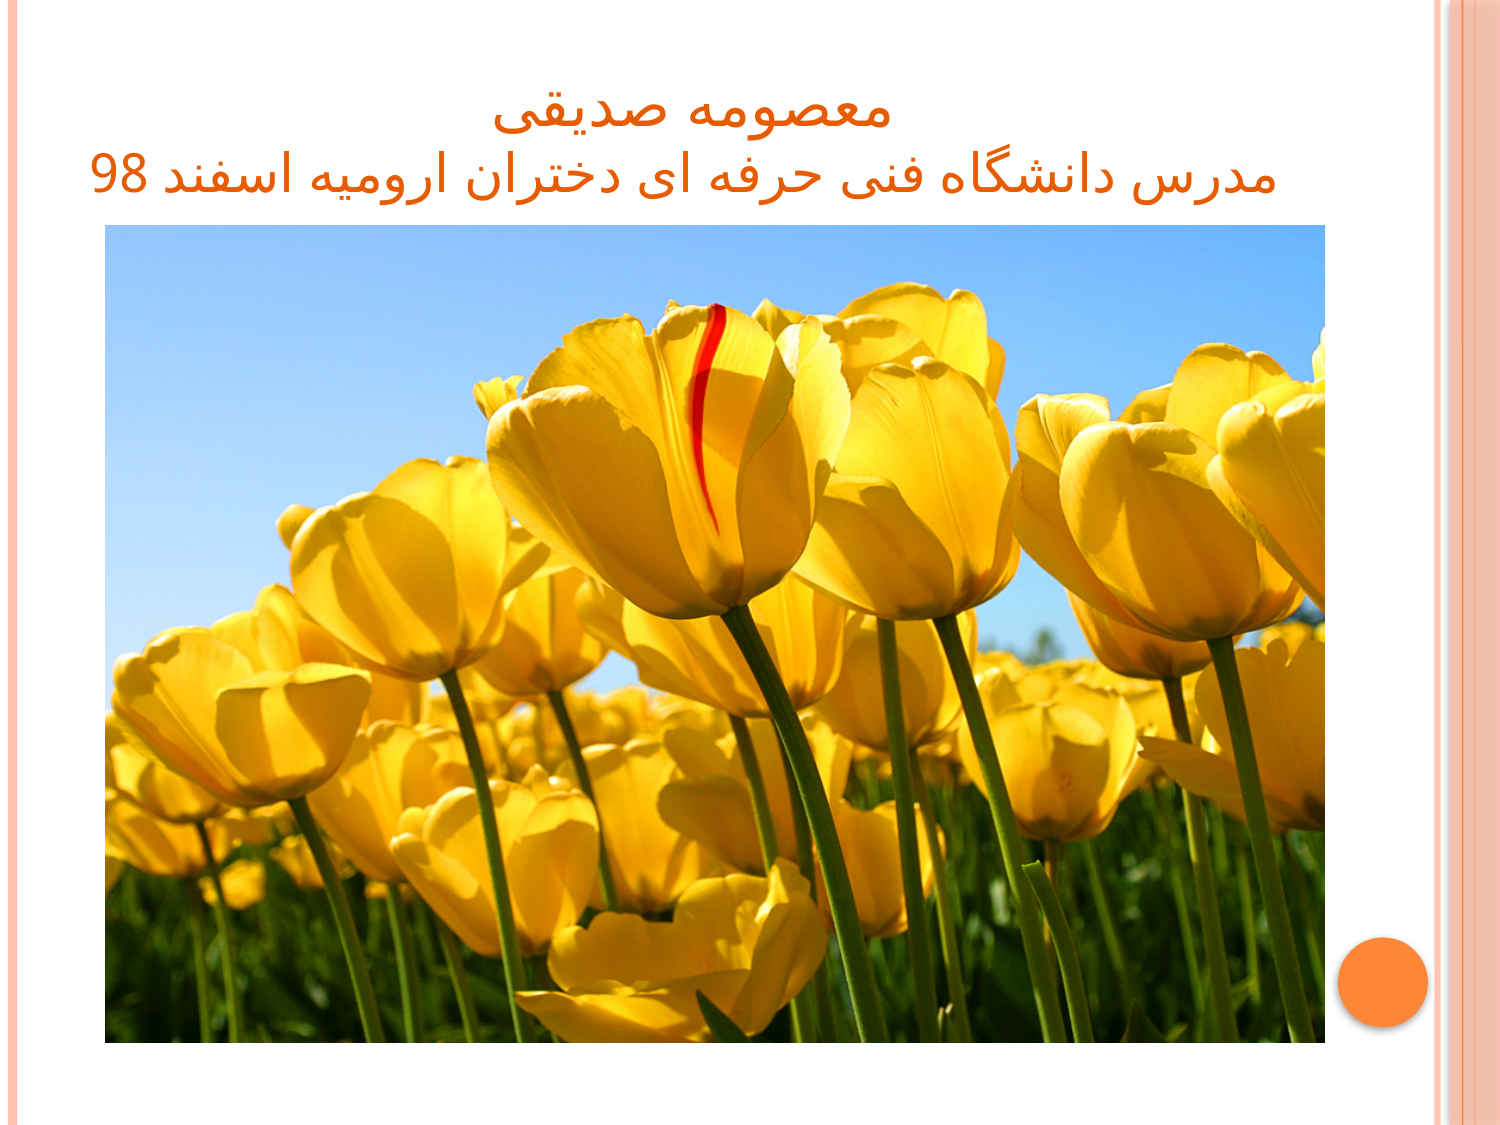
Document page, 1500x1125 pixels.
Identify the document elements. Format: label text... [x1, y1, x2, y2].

title معصومه صدیقی مدرس دانشگاه فنی حرفه ای دختران ارومیه اسفند 98 [70, 0, 1300, 211]
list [104, 225, 1325, 1044]
